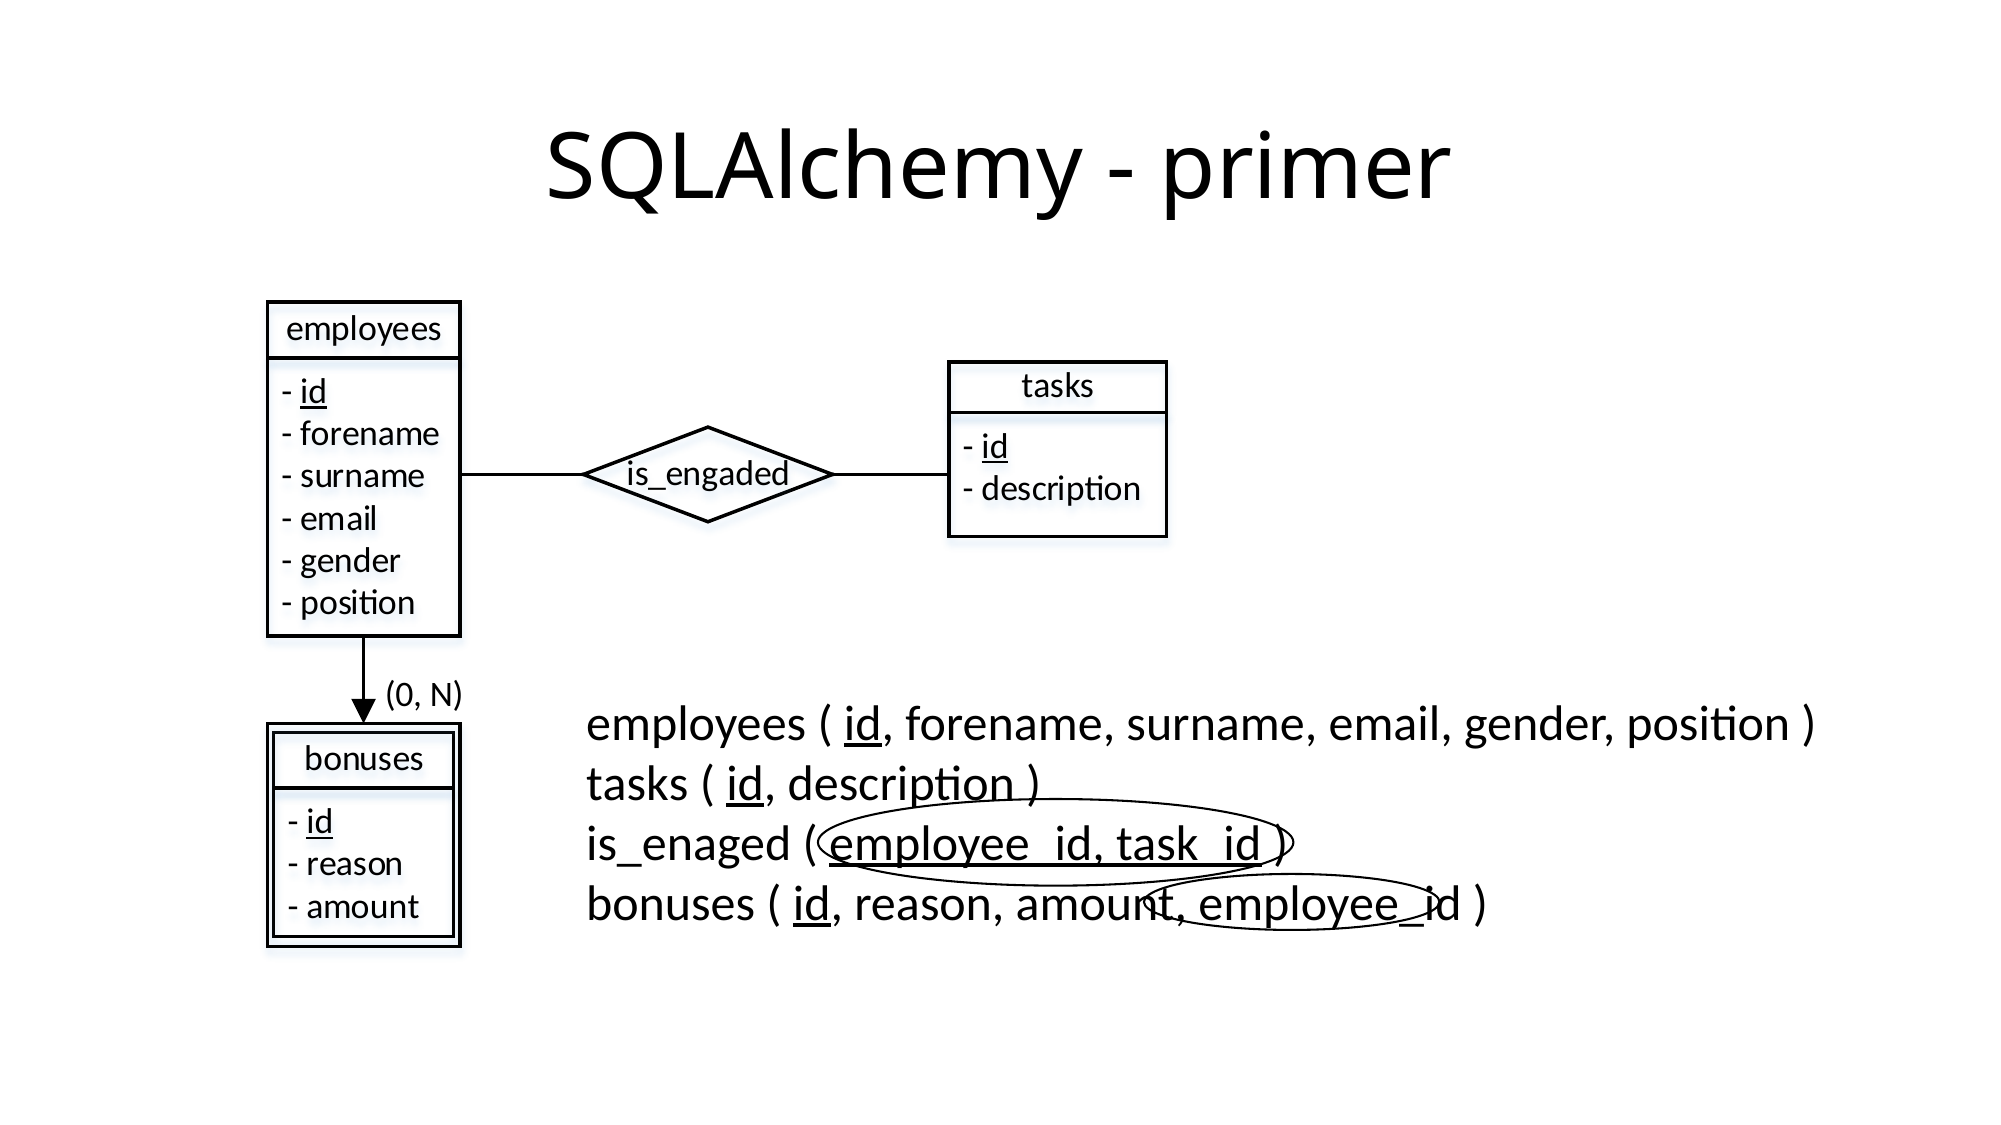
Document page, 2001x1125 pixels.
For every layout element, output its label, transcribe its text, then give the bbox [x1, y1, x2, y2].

text_box employees ( id, forename, surname, email, gender, position ) tasks ( id, description ) is_enaged ( employee_id, task_id ) bonuses ( id, reason, amount, employee_id ) [1244, 682, 1882, 938]
title SQLAlchemy - primer [137, 59, 1863, 278]
text_box [1244, 814, 1295, 870]
text_box [1244, 872, 1441, 931]
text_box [187, 227, 1244, 1031]
